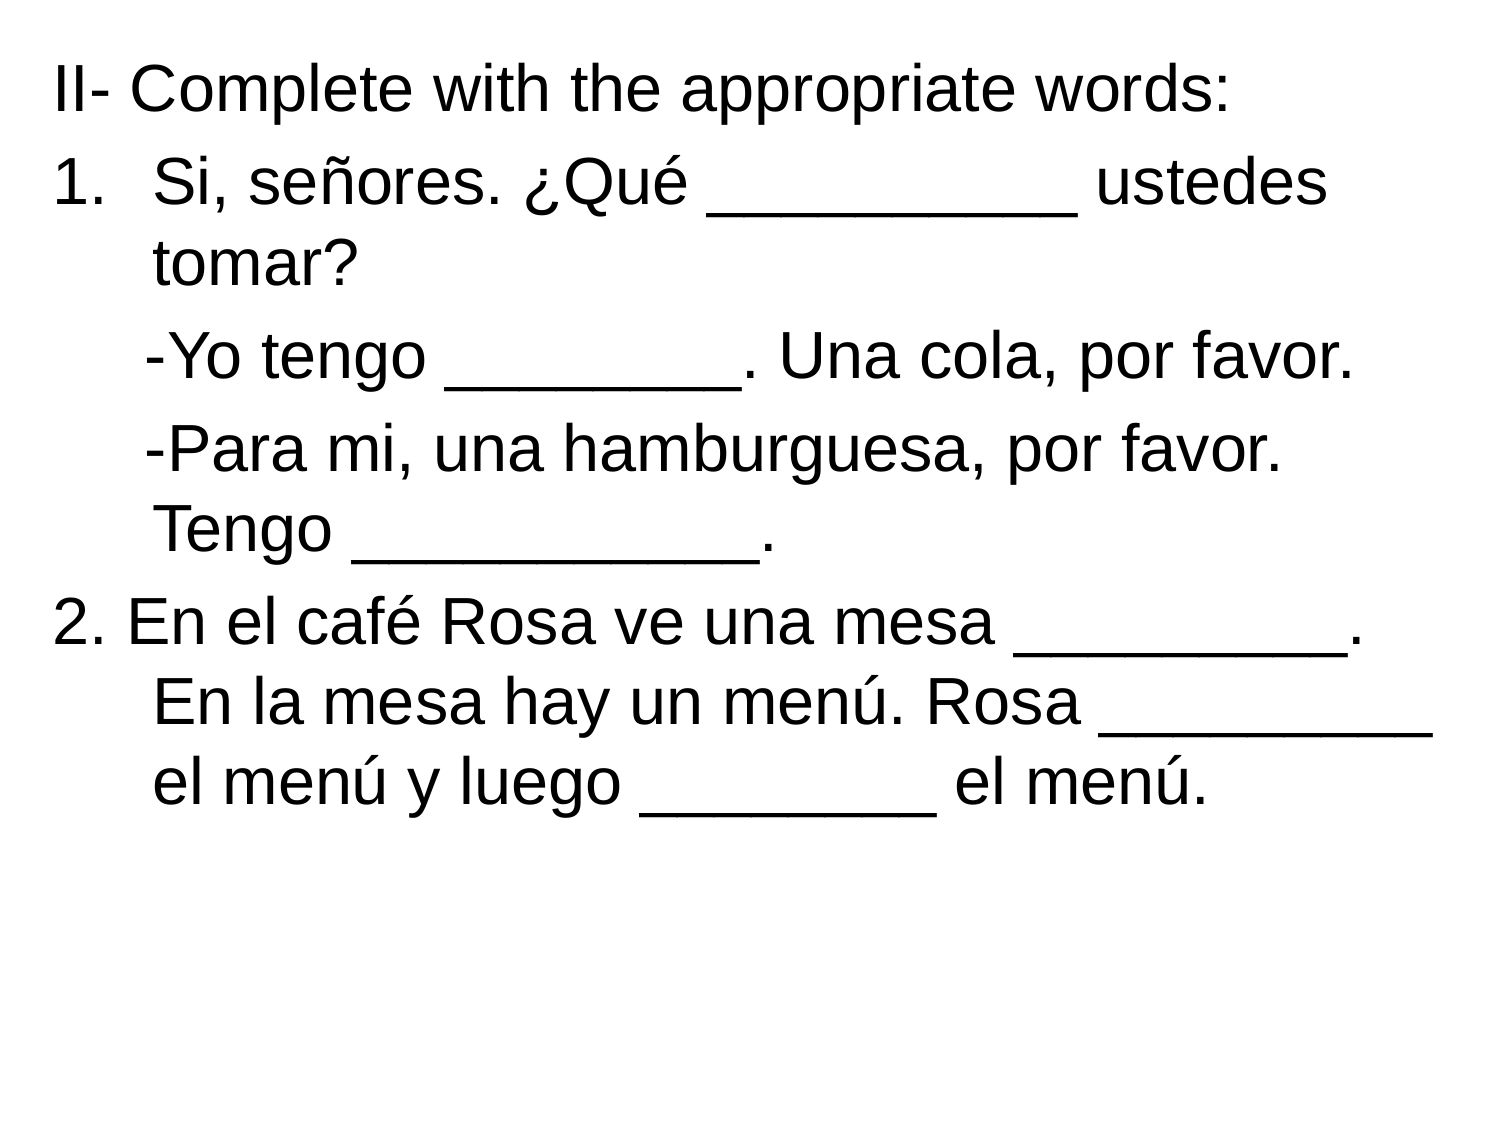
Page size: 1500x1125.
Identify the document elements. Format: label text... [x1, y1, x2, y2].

list II- Complete with the appropriate words: Si, señores. ¿Qué __________ ustedes tomar? -Yo tengo ________. Una cola, por favor. -Para mi, una hamburguesa, por favor. Tengo ___________. 2. En el café Rosa ve una mesa _________. En la mesa hay un menú. Rosa _________ el menú y luego ________ el menú. [37, 37, 1463, 1088]
